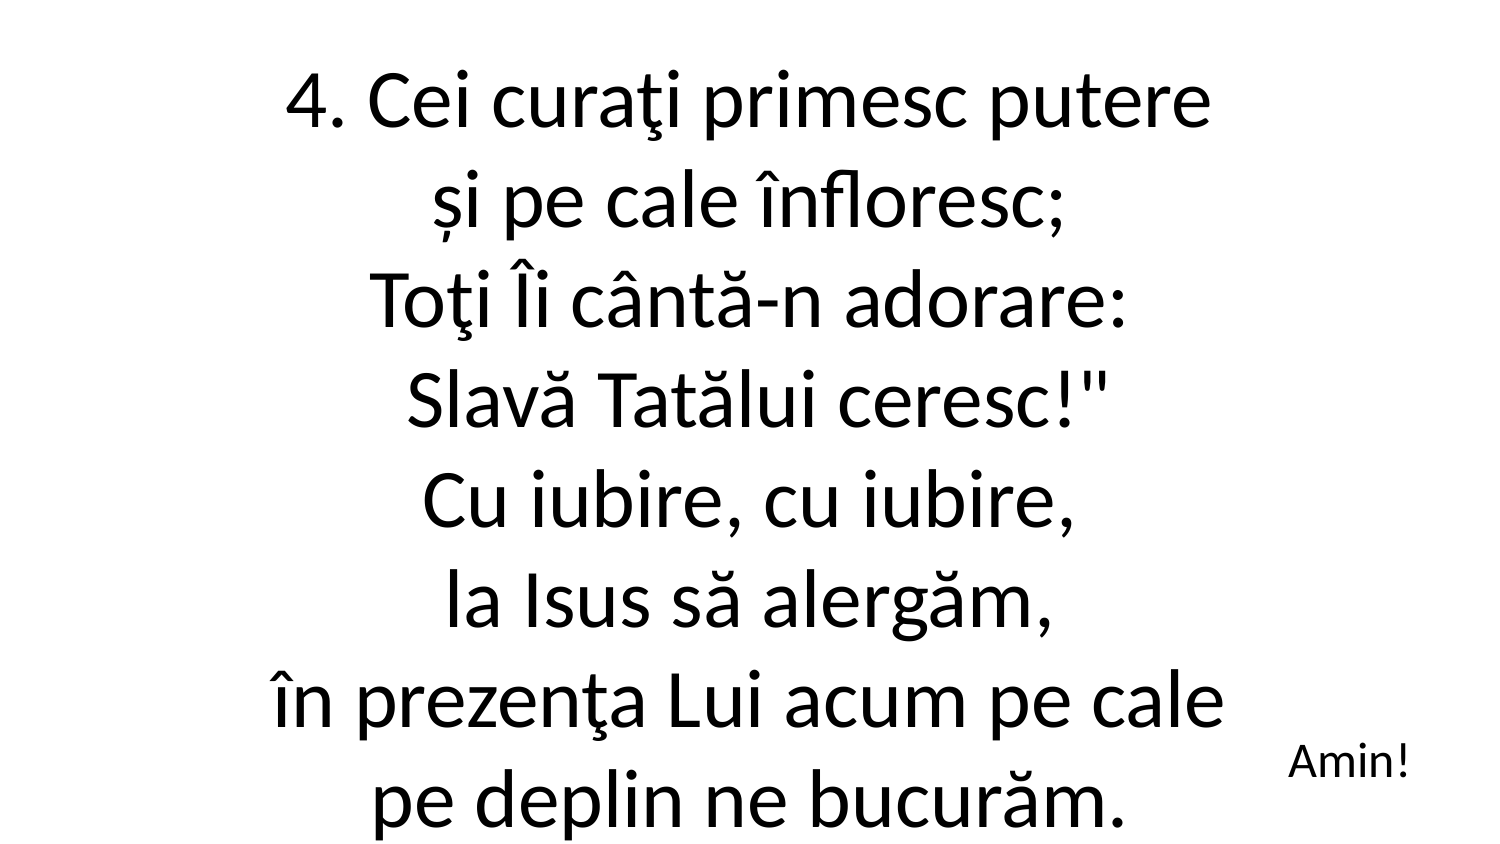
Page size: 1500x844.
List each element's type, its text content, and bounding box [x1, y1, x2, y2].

text_box Amin! [1273, 674, 1427, 795]
text_box 4. Cei curaţi primesc putere și pe cale înfloresc; Toţi Îi cântă-n adorare: Slavă Tatălui ceresc!" Cu iubire, cu iubire, la Isus să alergăm, în prezenţa Lui acum pe cale pe deplin ne bucurăm. [257, 0, 1243, 844]
